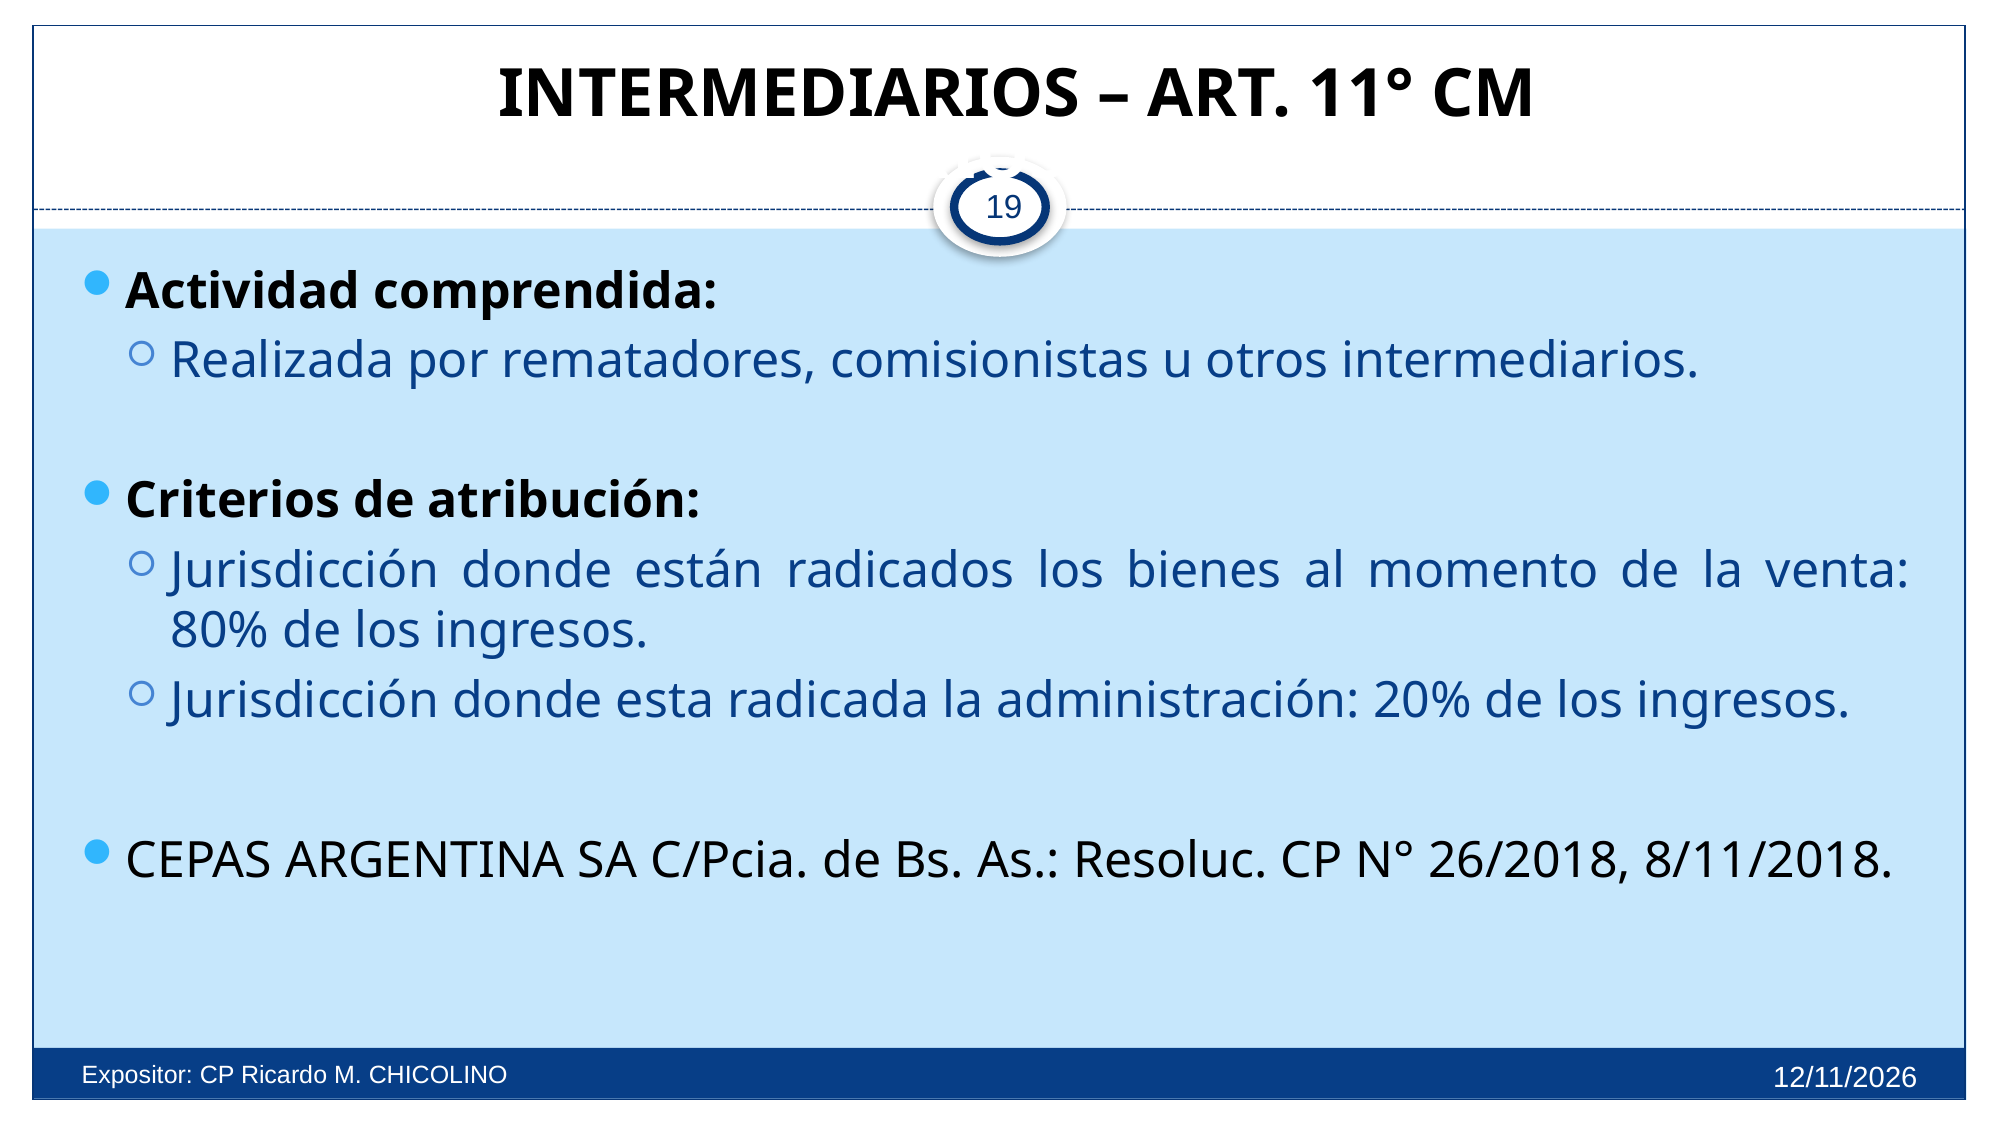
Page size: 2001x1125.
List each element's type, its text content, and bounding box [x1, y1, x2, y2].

footer Expositor: CP Ricardo M. CHICOLINO [66, 1051, 850, 1112]
title INTERMEDIARIOS – ART. 11° CM [74, 66, 1935, 200]
slide_number 19 [954, 168, 1055, 241]
list Actividad comprendida: Realizada por rematadores, comisionistas u otros intermediarios. Criterios de atribución: Jurisdicción donde están radicados los bienes al momento de la venta: 80% de los ingresos. Jurisdicción donde esta radicada la administración: 20% de los ingresos. CEPAS ARGENTINA SA C/Pcia. de Bs. As.: Resoluc. CP N° 26/2018, 8/11/2018. [66, 250, 1926, 1001]
text_box INTERMEDIARIOS – ART. 11° CM [125, 42, 1910, 138]
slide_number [1266, 1050, 1933, 1111]
